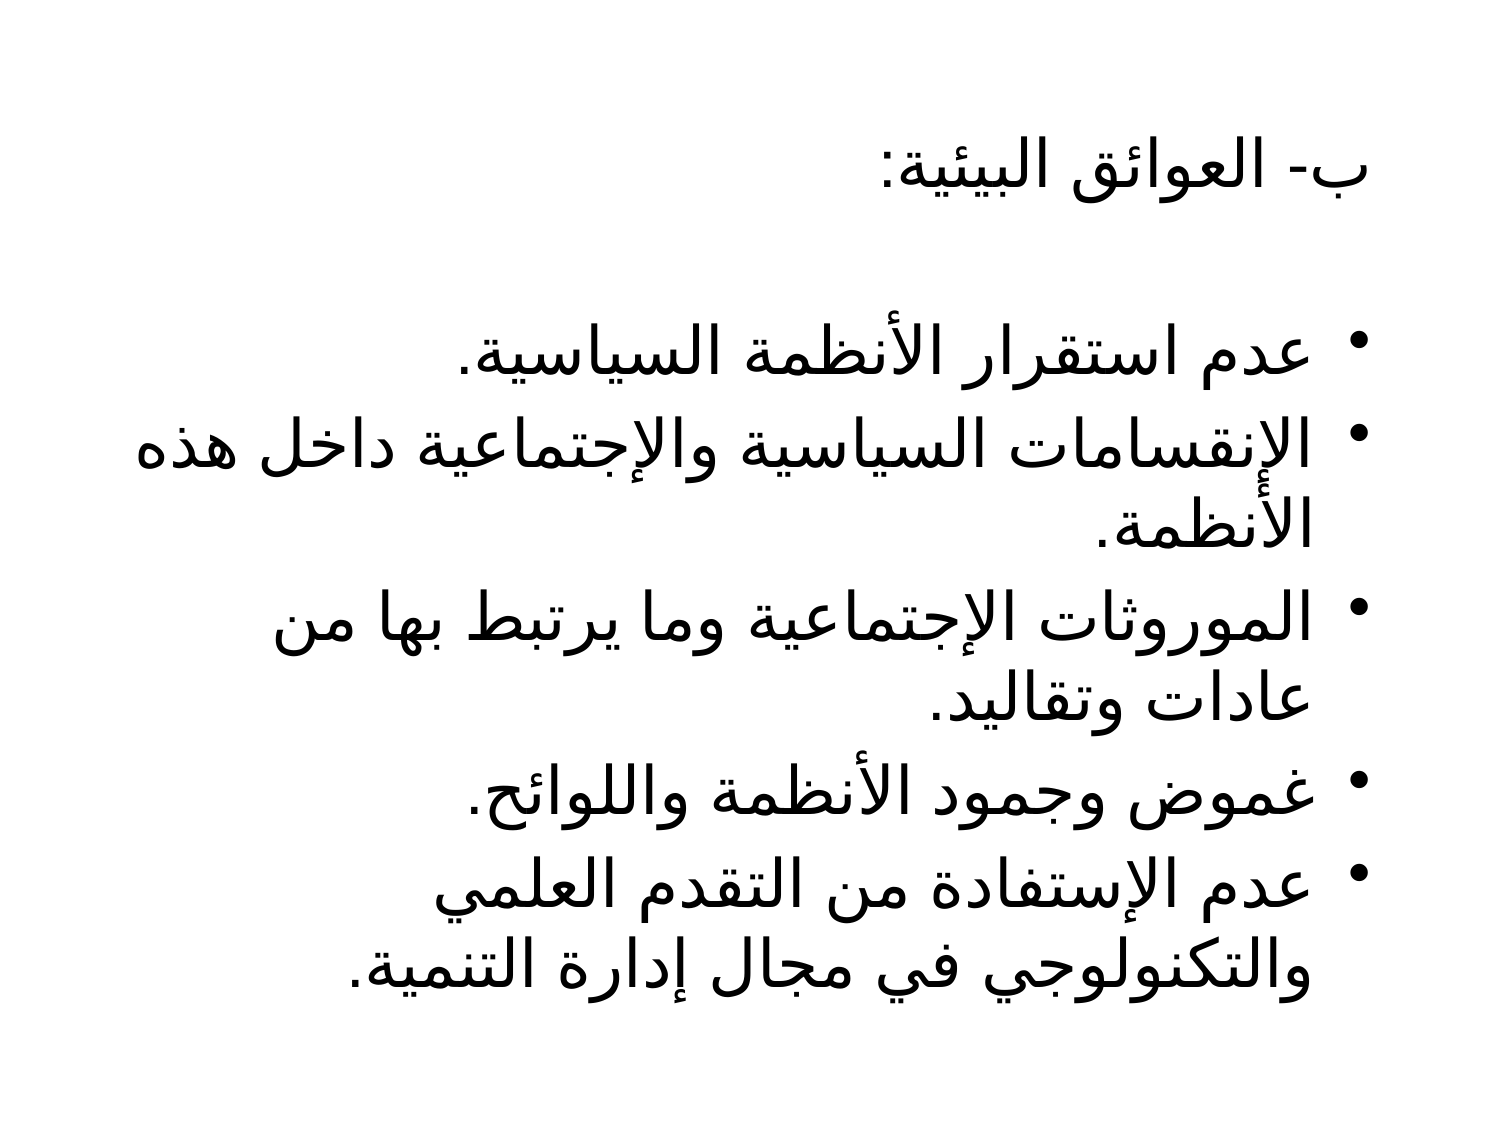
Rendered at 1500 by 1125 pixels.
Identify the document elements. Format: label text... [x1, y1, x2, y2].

list ب- العوائق البيئية: عدم استقرار الأنظمة السياسية. الإنقسامات السياسية والإجتماعية داخل هذه الأنظمة. الموروثات الإجتماعية وما يرتبط بها من عادات وتقاليد. غموض وجمود الأنظمة واللوائح. عدم الإستفادة من التقدم العلمي والتكنولوجي في مجال إدارة التنمية. [112, 113, 1388, 1001]
